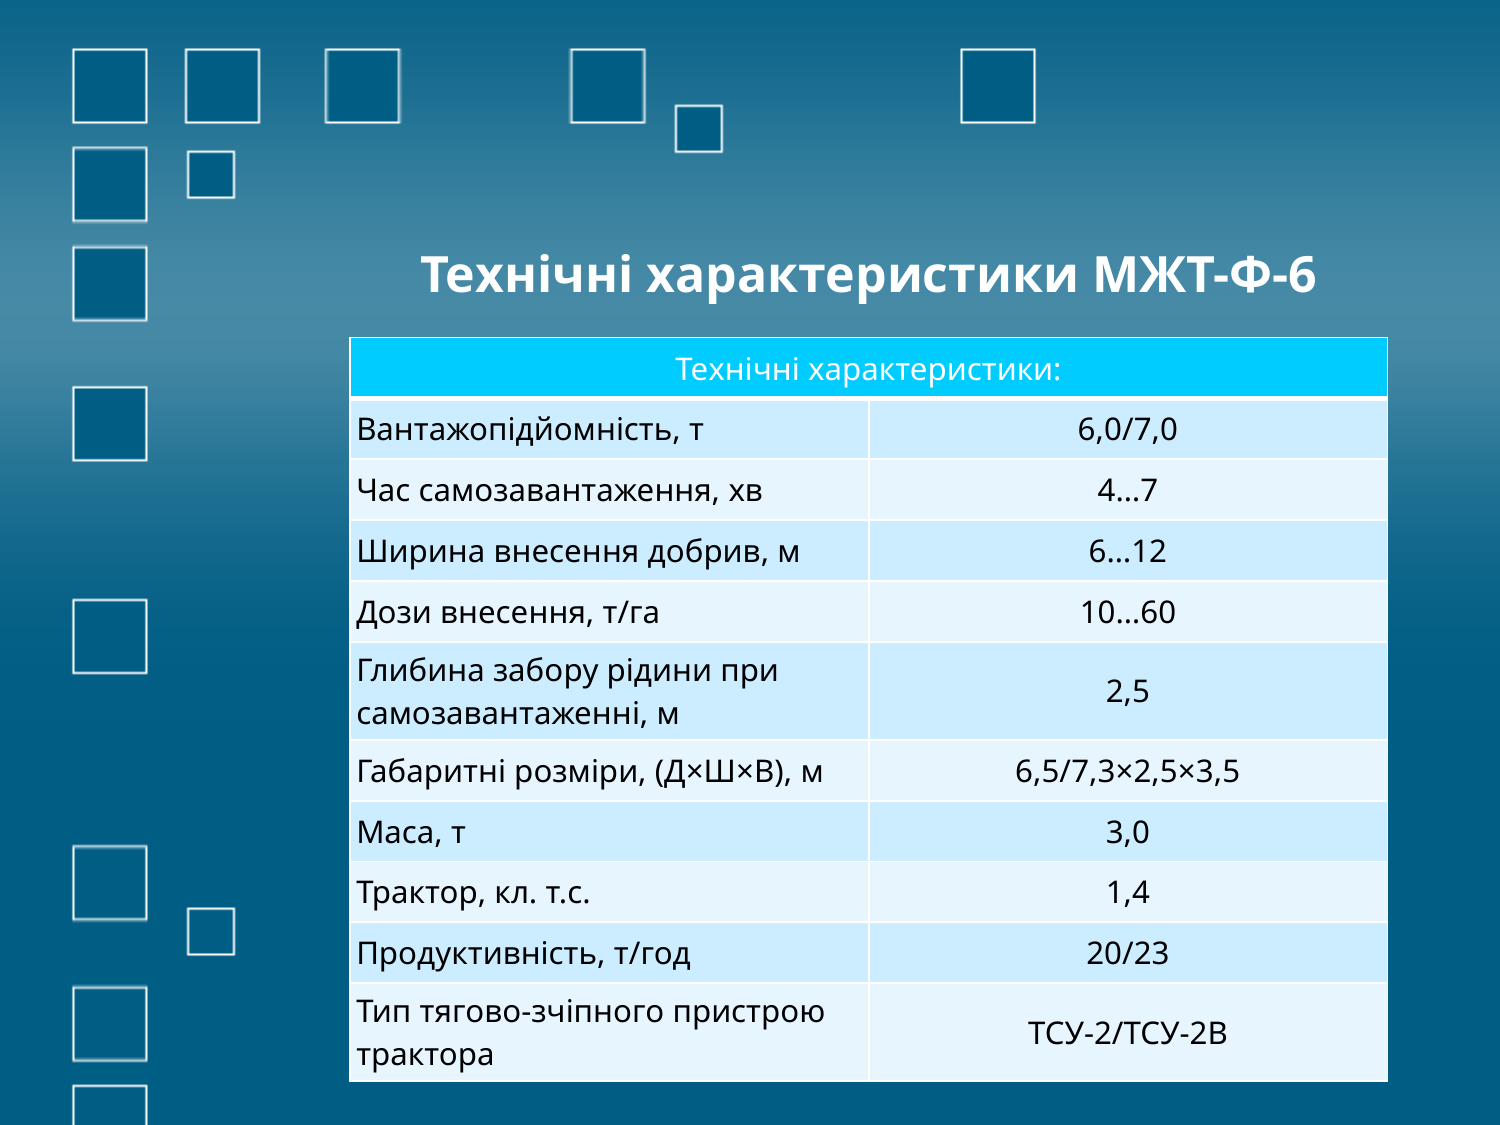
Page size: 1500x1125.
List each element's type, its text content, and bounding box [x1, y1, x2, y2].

table_cell Вантажопідйомність, т [351, 401, 868, 458]
picture [72, 599, 147, 674]
table_cell 1,4 [870, 862, 1387, 921]
table_cell 10…60 [870, 582, 1387, 641]
title Технічні характеристики МЖТ-Ф-6 [301, 172, 1389, 311]
table_cell 6…12 [870, 521, 1387, 580]
table_cell Габаритні розміри, (Д×Ш×В), м [351, 741, 868, 800]
table_cell 2,5 [870, 643, 1387, 739]
table_cell 3,0 [870, 802, 1387, 861]
picture [72, 845, 147, 922]
table_cell 20/23 [870, 923, 1387, 982]
picture [72, 985, 147, 1062]
table_cell ТСУ-2/ТСУ-2В [870, 984, 1387, 1080]
table_cell Ширина внесення добрив, м [351, 521, 868, 580]
table_cell Час самозавантаження, хв [351, 460, 868, 519]
picture [0, 11, 1500, 578]
table_cell Тип тягово-зчіпного пристрою трактора [351, 984, 868, 1080]
table_cell 6,5/7,3×2,5×3,5 [870, 741, 1387, 800]
table_cell 4…7 [870, 460, 1387, 519]
table_cell Дози внесення, т/га [351, 582, 868, 641]
picture [72, 1085, 147, 1125]
table_cell Продуктивність, т/год [351, 923, 868, 982]
table_cell Маса, т [351, 802, 868, 861]
picture [187, 908, 235, 956]
table_cell 6,0/7,0 [870, 401, 1387, 458]
table_header Технічні характеристики: [351, 338, 1387, 396]
table_cell Трактор, кл. т.с. [351, 862, 868, 921]
table_cell Глибина забору рідини при самозавантаженні, м [351, 643, 868, 739]
